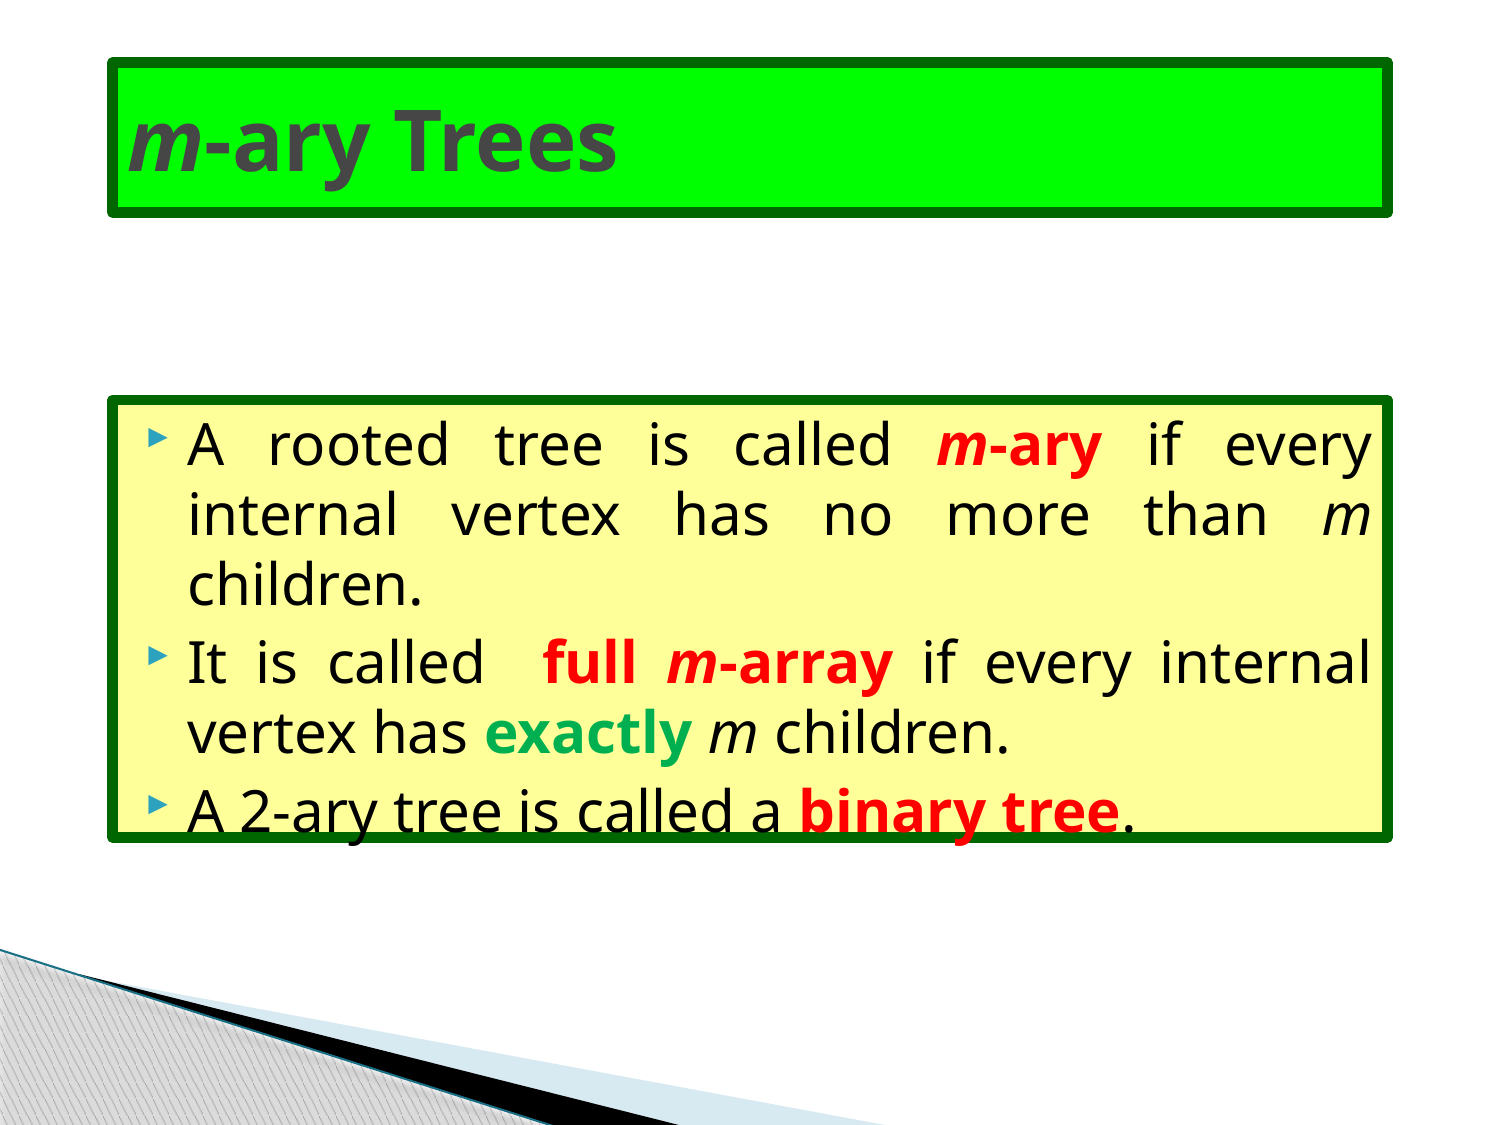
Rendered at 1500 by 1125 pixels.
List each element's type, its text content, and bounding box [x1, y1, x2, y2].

title m-ary Trees [112, 62, 1388, 213]
list A rooted tree is called m-ary if every internal vertex has no more than m children. It is called full m-array if every internal vertex has exactly m children. A 2-ary tree is called a binary tree. [112, 399, 1388, 838]
